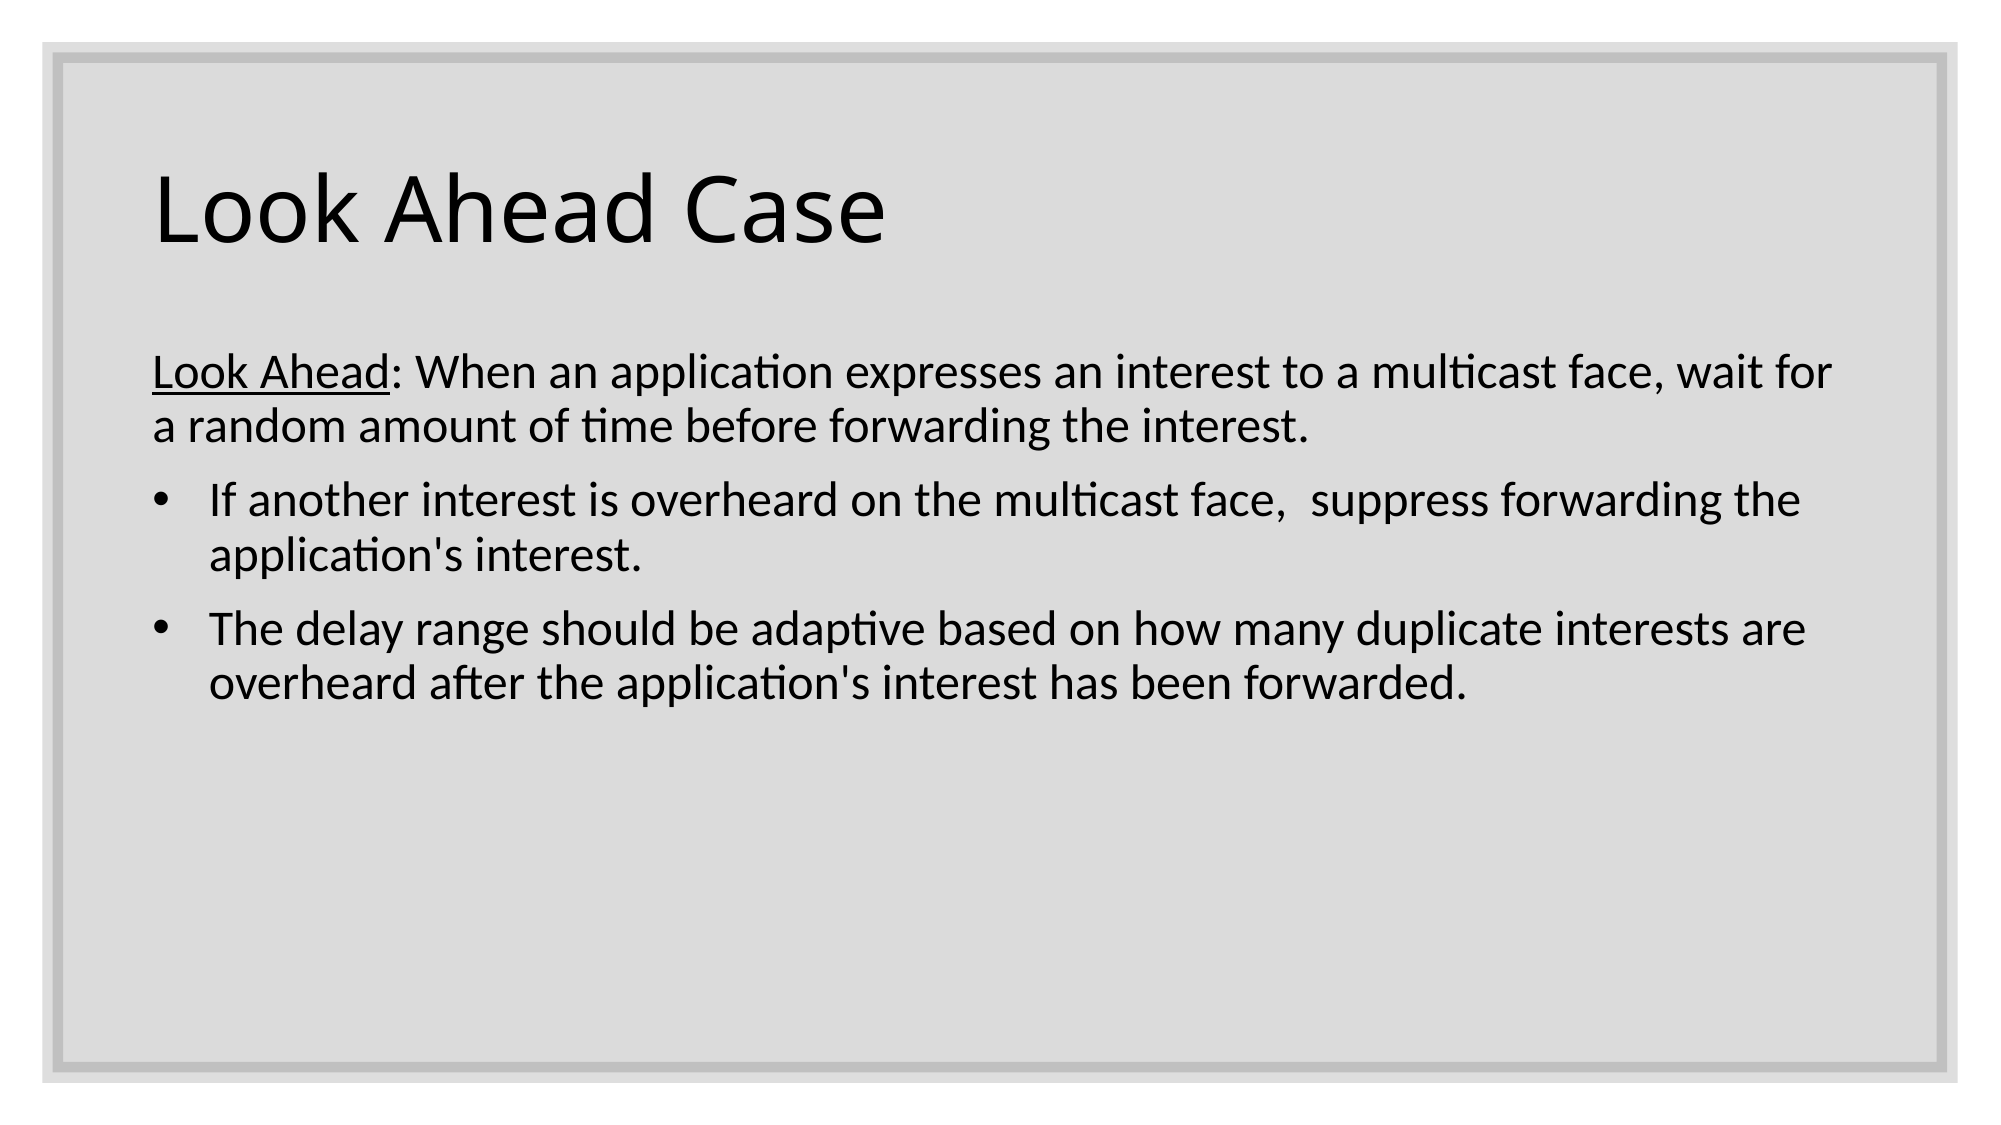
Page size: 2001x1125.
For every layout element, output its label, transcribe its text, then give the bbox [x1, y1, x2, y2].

list Look Ahead: When an application expresses an interest to a multicast face, wait for a random amount of time before forwarding the interest. If another interest is overheard on the multicast face, suppress forwarding the application's interest. The delay range should be adaptive based on how many duplicate interests are overheard after the application's interest has been forwarded. [137, 337, 1863, 973]
text_box [52, 51, 1948, 1073]
title Look Ahead Case [137, 103, 1863, 322]
